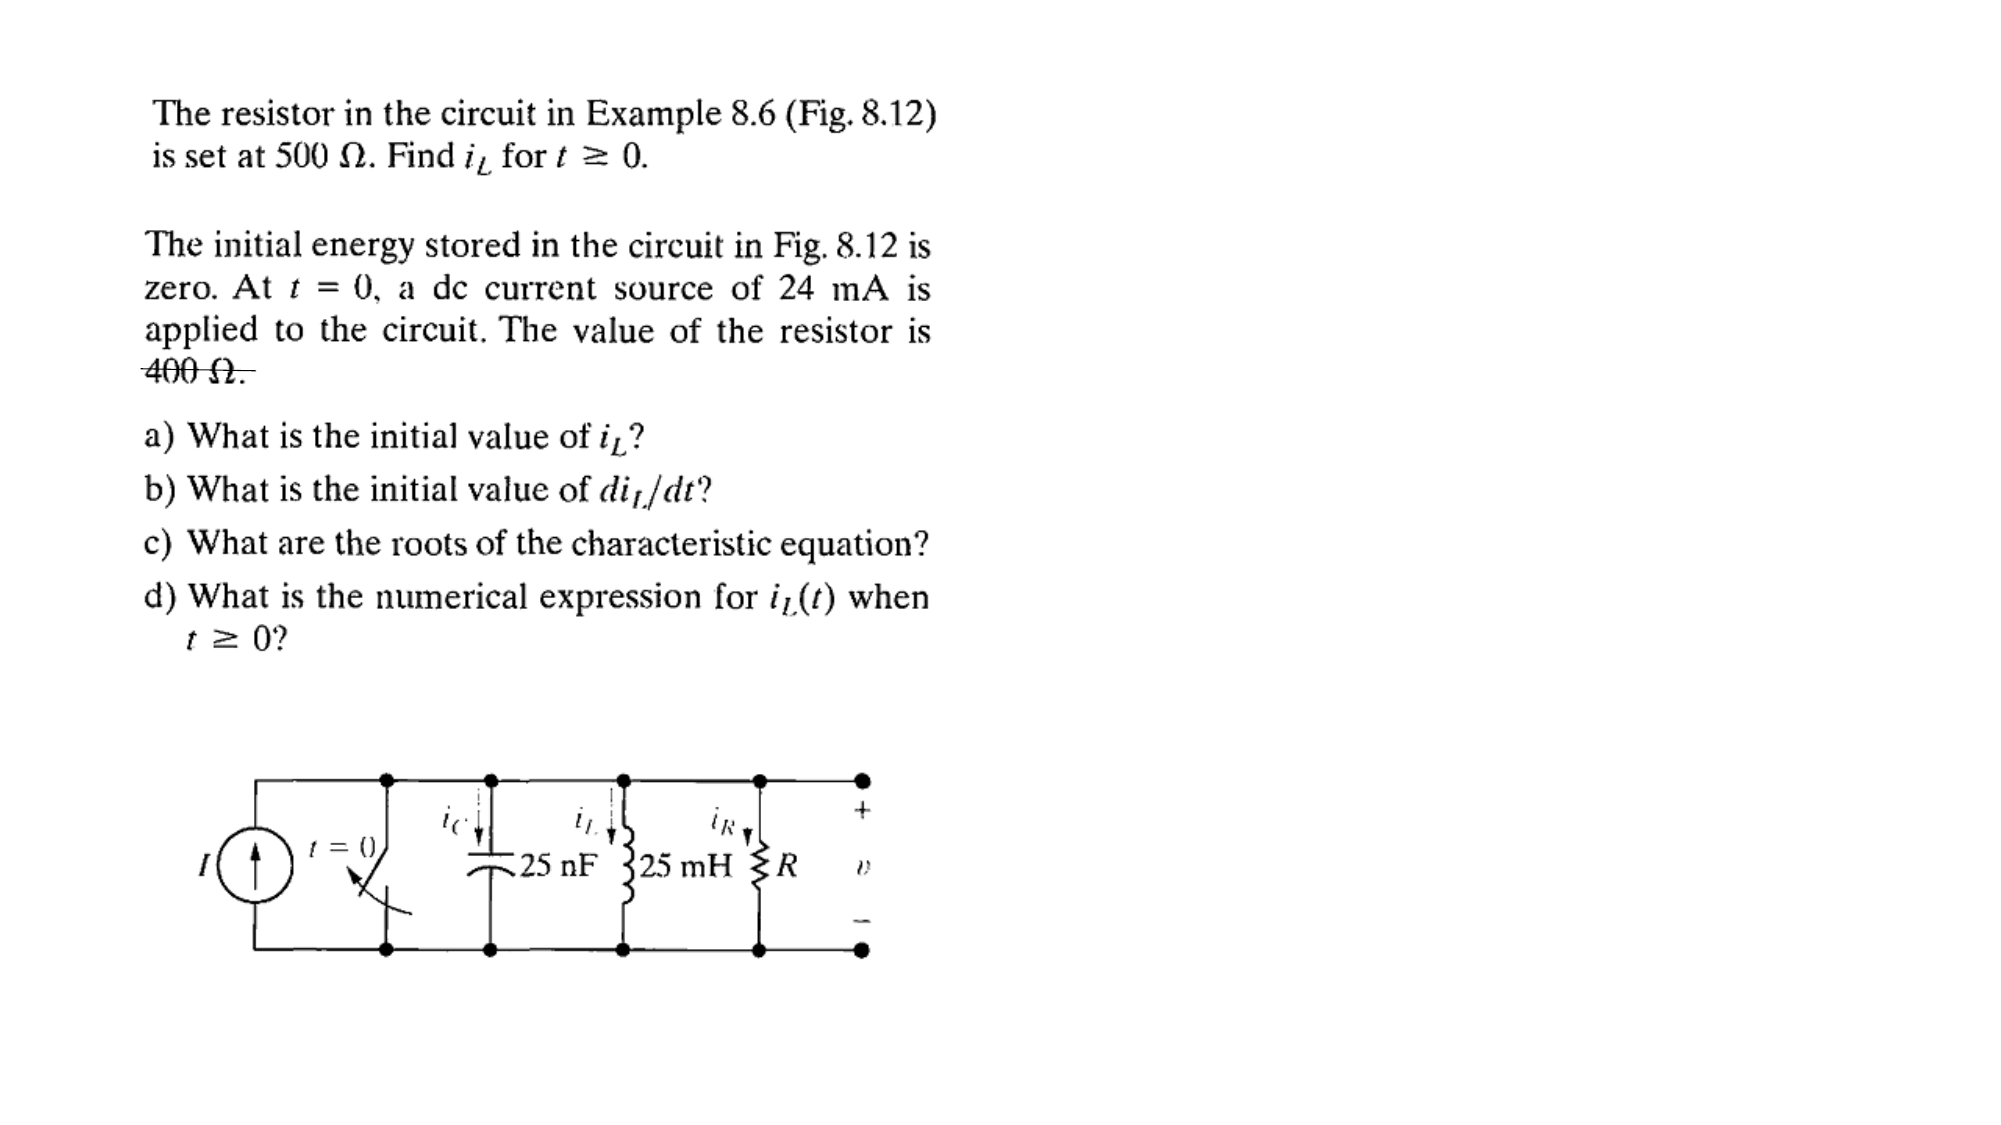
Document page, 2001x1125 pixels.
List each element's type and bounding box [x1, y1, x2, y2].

picture [140, 83, 947, 188]
picture [128, 215, 947, 981]
